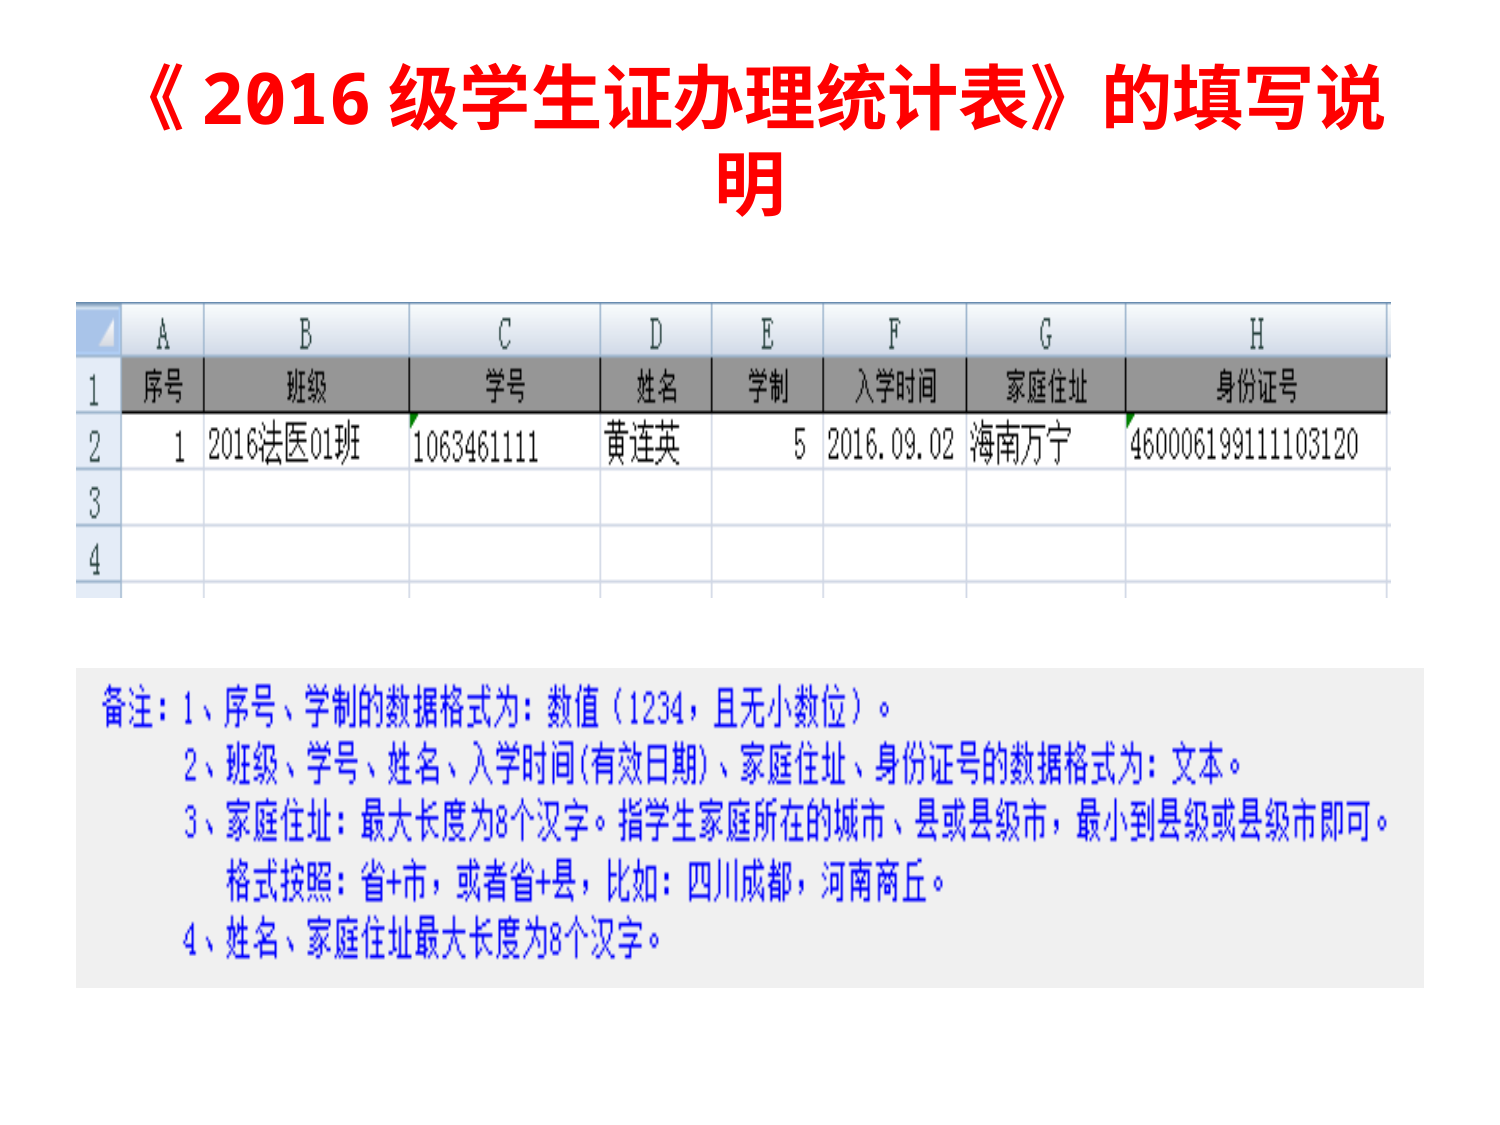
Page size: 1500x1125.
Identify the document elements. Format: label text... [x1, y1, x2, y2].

title 《2016级学生证办理统计表》的填写说明 [75, 45, 1425, 233]
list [76, 668, 1424, 988]
picture [76, 302, 1392, 599]
